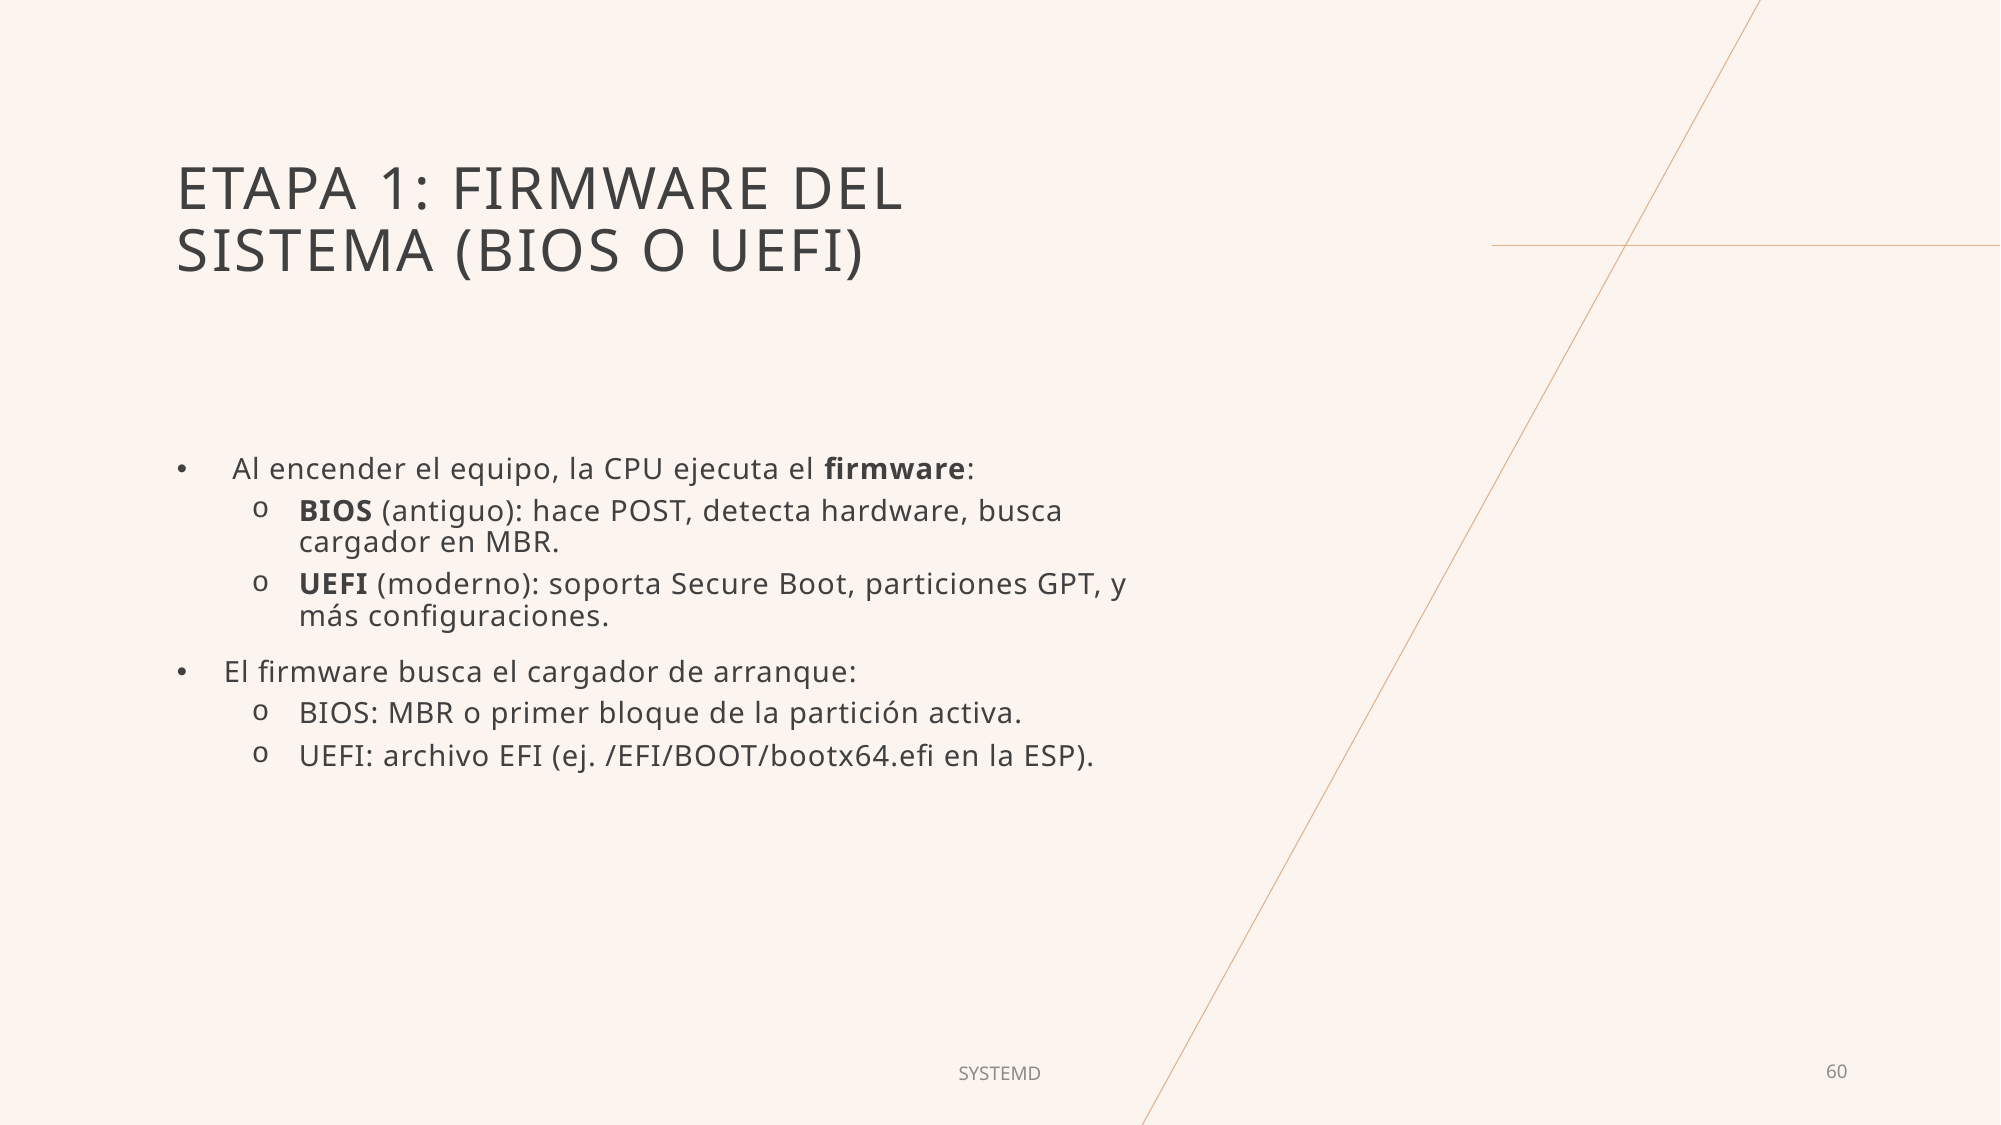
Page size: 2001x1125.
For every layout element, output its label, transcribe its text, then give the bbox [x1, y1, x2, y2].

footer SYSTEMD [857, 1042, 1143, 1103]
slide_number 60 [1412, 1042, 1863, 1103]
title Etapa 1: firmware del sistema (bios o uefi) [161, 130, 1001, 293]
list Al encender el equipo, la CPU ejecuta el firmware: BIOS (antiguo): hace POST, detecta hardware, busca cargador en MBR. UEFI (moderno): soporta Secure Boot, particiones GPT, y más configuraciones. El firmware busca el cargador de arranque: BIOS: MBR o primer bloque de la partición activa. UEFI: archivo EFI (ej. /EFI/BOOT/bootx64.efi en la ESP). [161, 442, 1179, 826]
